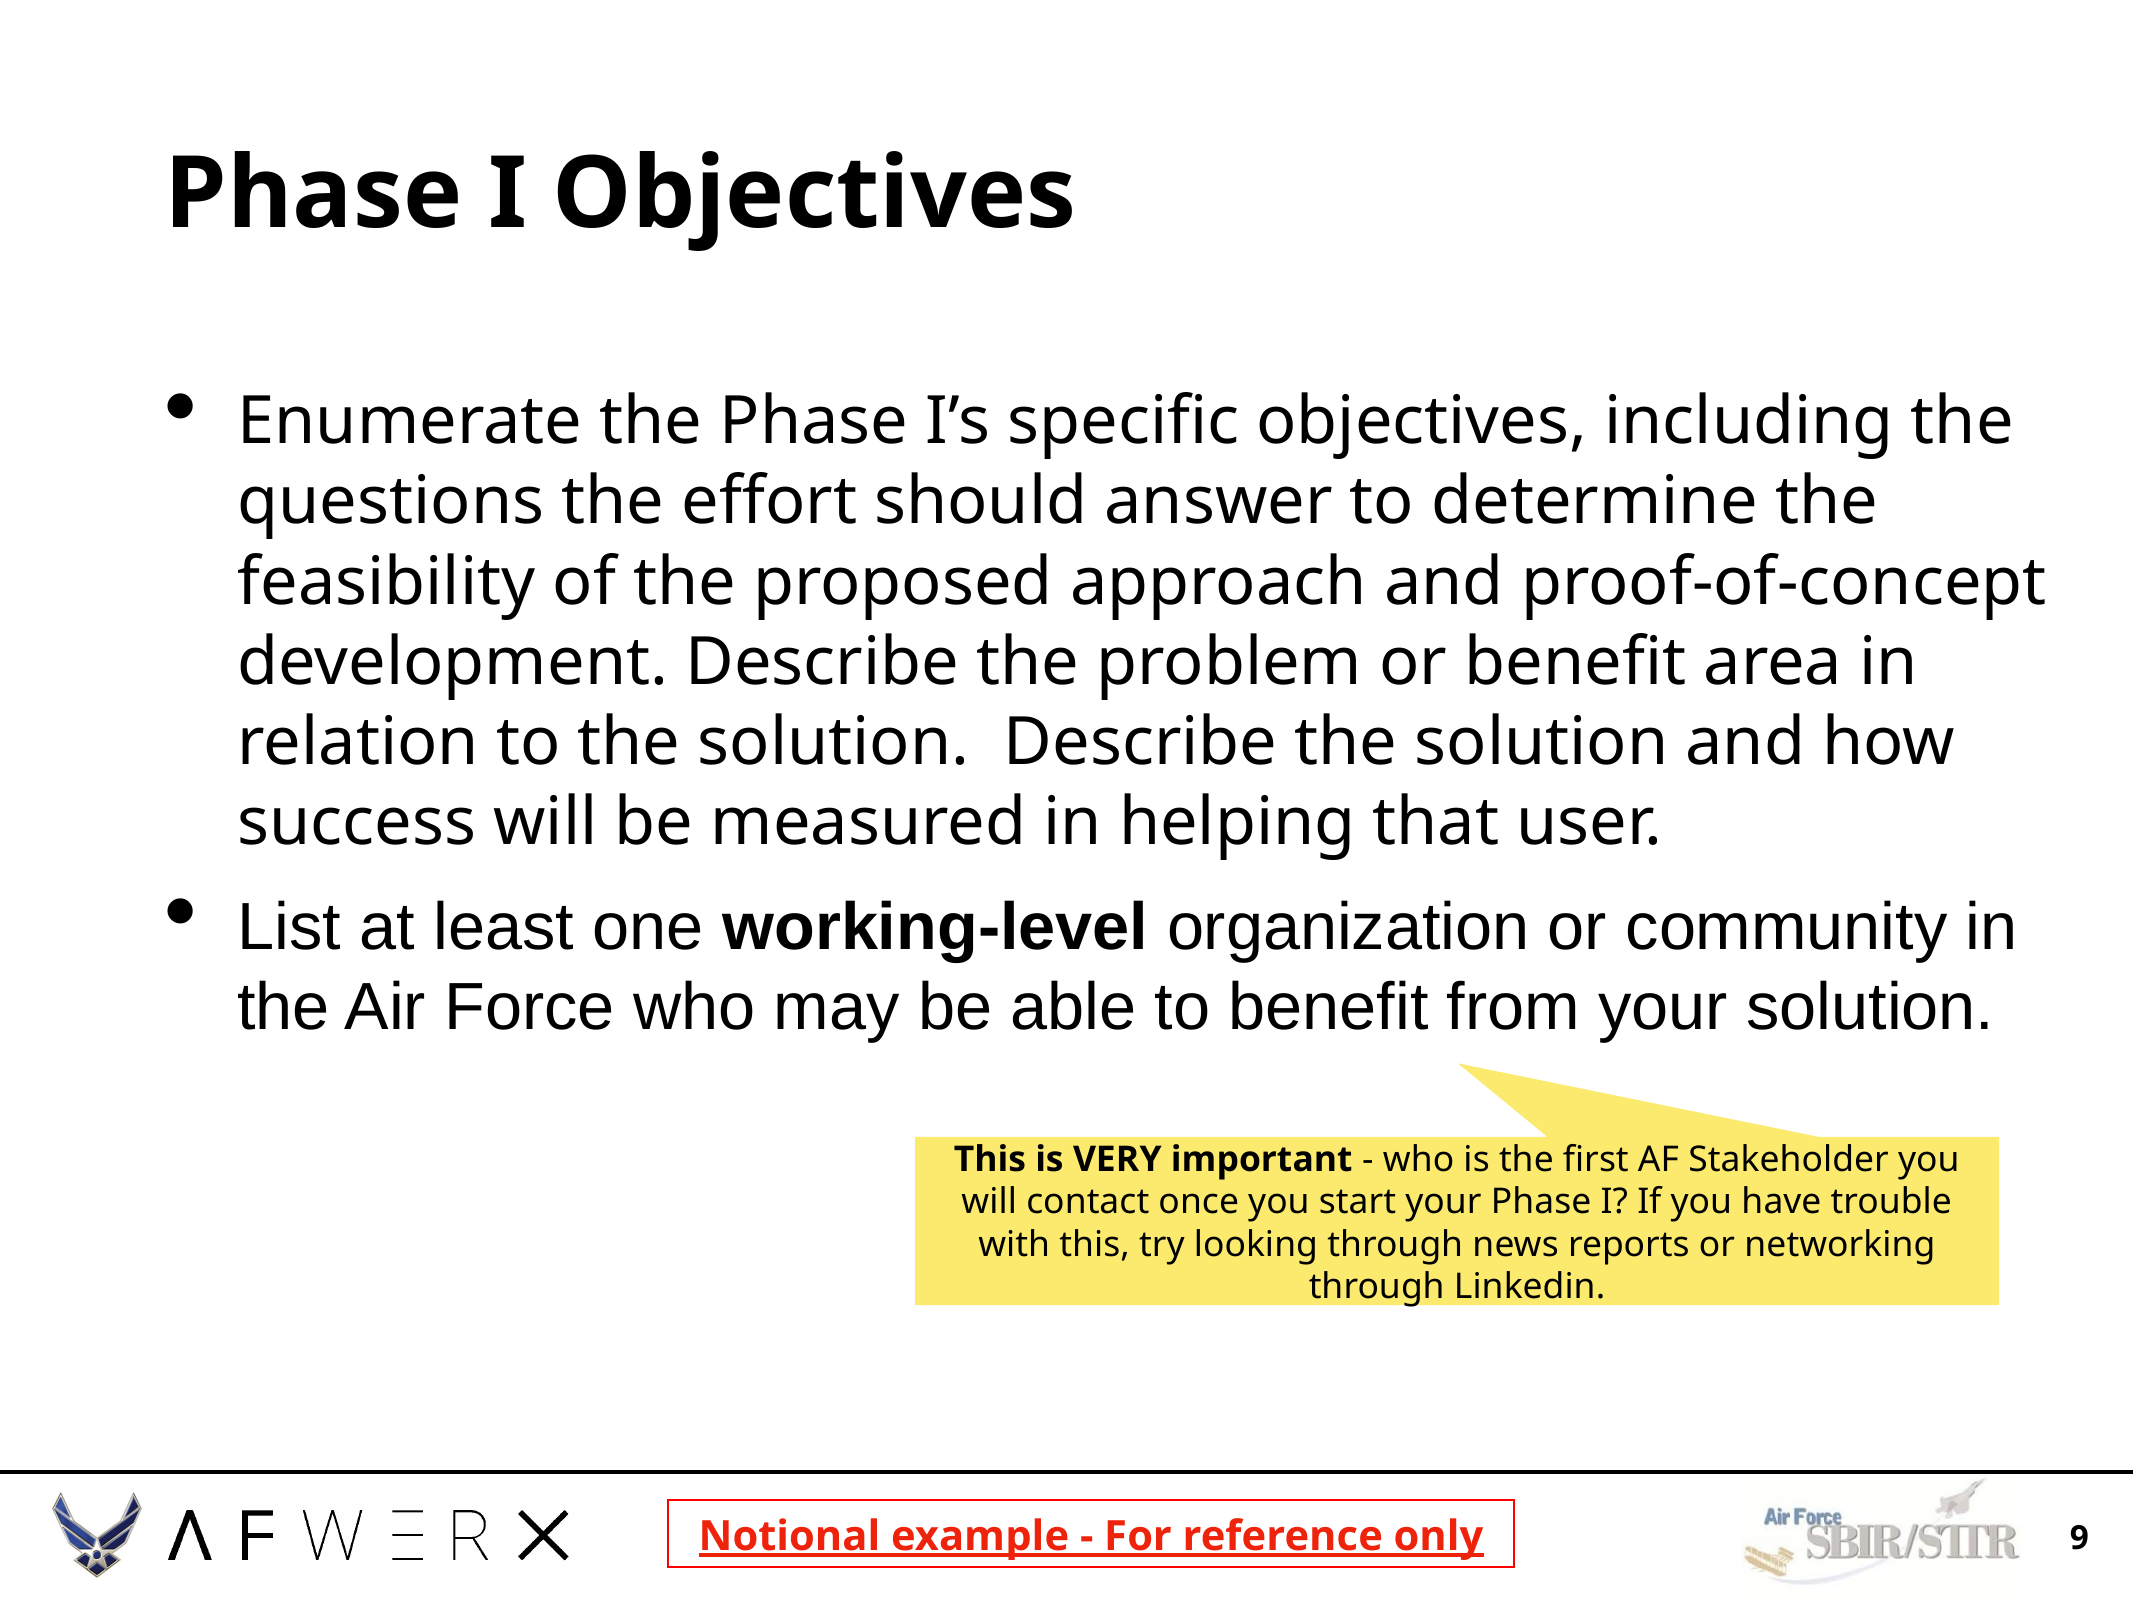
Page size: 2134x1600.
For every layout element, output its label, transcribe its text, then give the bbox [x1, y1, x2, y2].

title Phase I Objectives [155, 41, 1978, 334]
list Enumerate the Phase I’s specific objectives, including the questions the effort should answer to determine the feasibility of the proposed approach and proof-of-concept development. Describe the problem or benefit area in relation to the solution. Describe the solution and how success will be measured in helping that user. List at least one working-level organization or community in the Air Force who may be able to benefit from your solution. [155, 368, 2072, 1457]
text_box This is VERY important - who is the first AF Stakeholder you will contact once you start your Phase I? If you have trouble with this, try looking through news reports or networking through Linkedin. [915, 1063, 2000, 1306]
picture [43, 1483, 151, 1587]
text_box Most Phase I companies do have these costs. Provide estimates and top-level details of your estimated travel costs. (The actual values are likely to be different than these estimates, and that is okay.) [1741, 1474, 2024, 1600]
